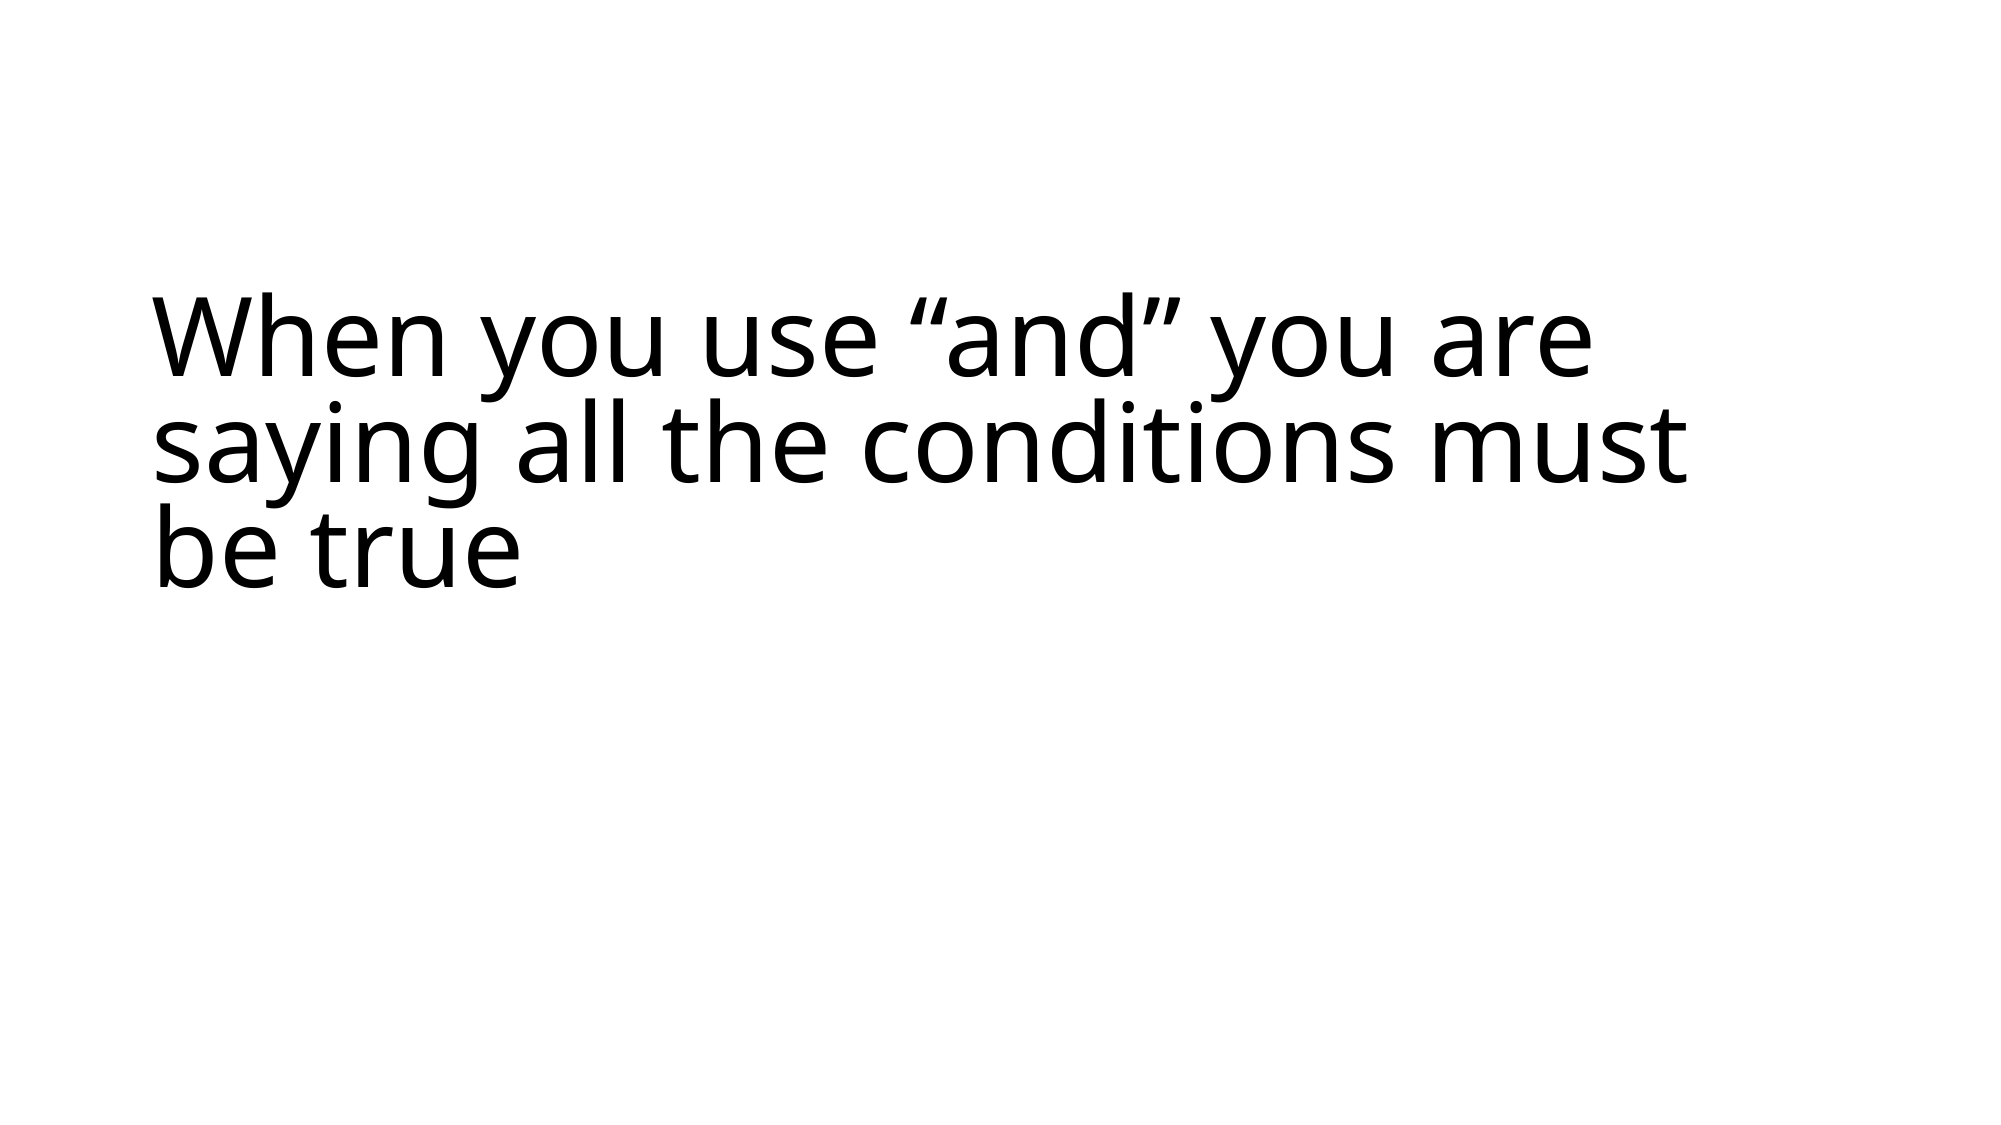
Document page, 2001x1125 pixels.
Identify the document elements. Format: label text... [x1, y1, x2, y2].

title When you use “and” you are saying all the conditions must be true [136, 280, 1862, 749]
